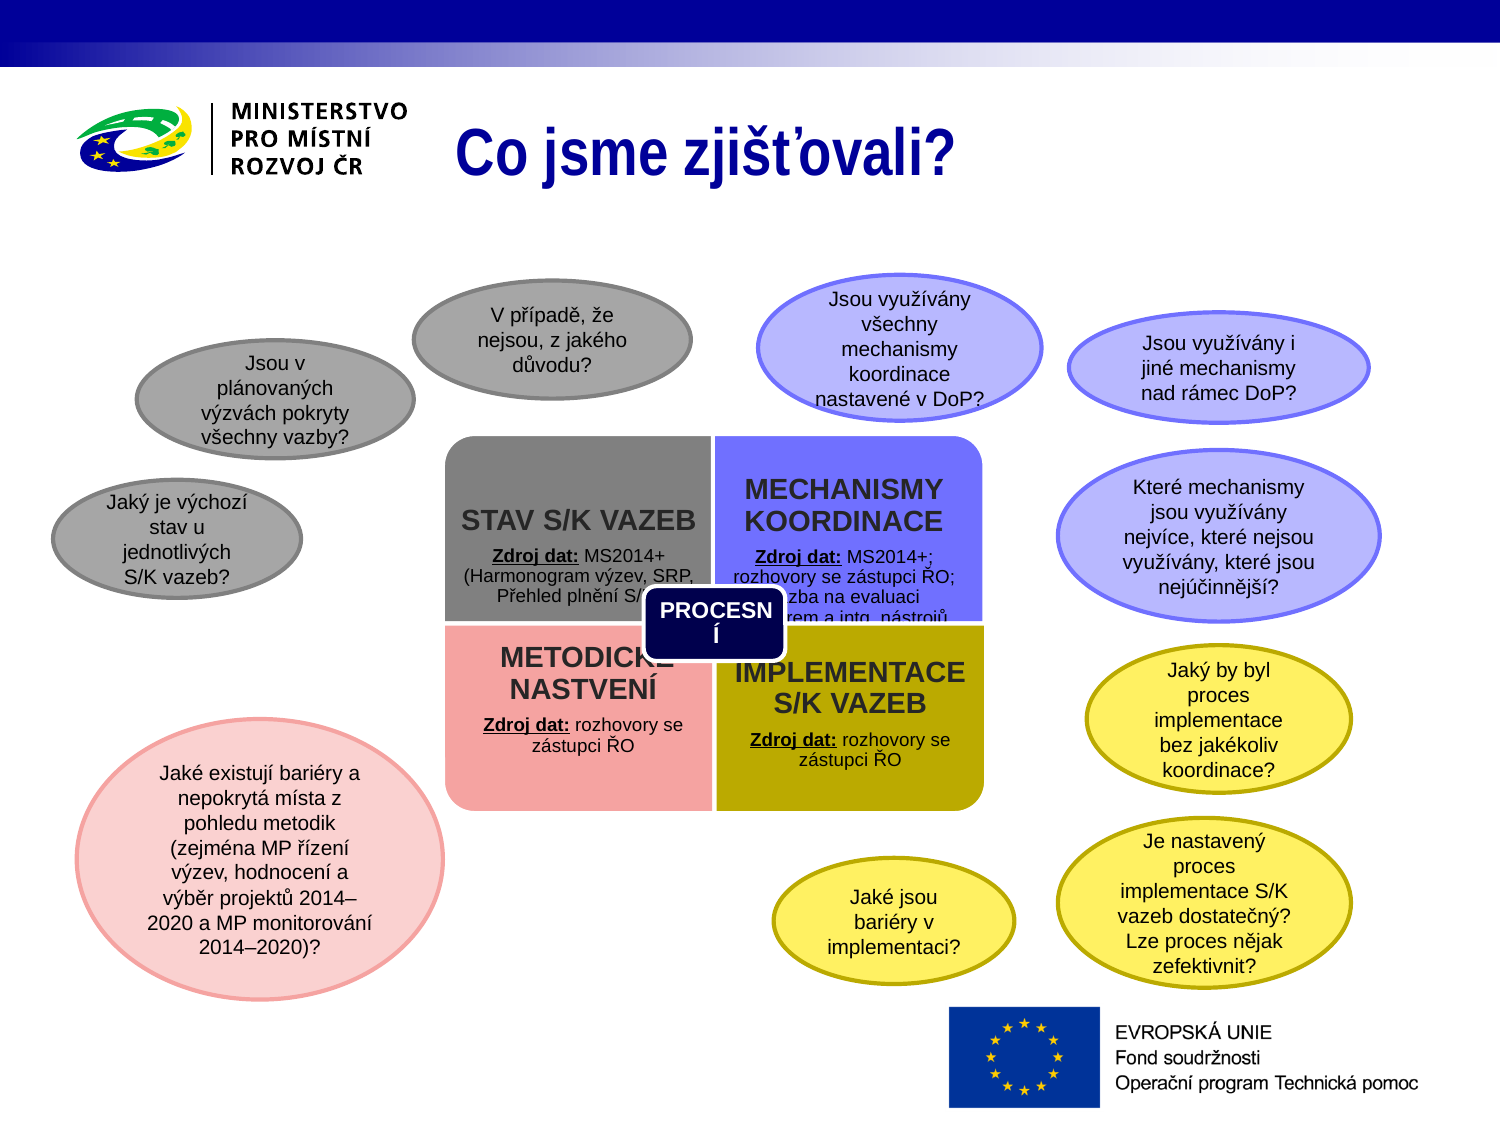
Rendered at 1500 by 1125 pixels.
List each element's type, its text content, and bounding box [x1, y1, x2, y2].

text_box Jaké jsou bariéry v implementaci? [771, 855, 1017, 987]
text_box Je nastavený proces implementace S/K vazeb dostatečný? Lze proces nějak zefektivnit? [1055, 815, 1354, 990]
text_box Jsou v plánovaných výzvách pokryty všechny vazby? [134, 338, 416, 461]
text_box Jaký je výchozí stav u jednotlivých S/K vazeb? [50, 477, 304, 600]
picture [915, 973, 1452, 1125]
text_box V případě, že nejsou, z jakého důvodu? [411, 278, 693, 401]
text_box Jaké existují bariéry a nepokrytá místa z pohledu metodik (zejména MP řízení výzev, hodnocení a výběr projektů 2014–2020 a MP monitorování 2014–2020)? [74, 716, 446, 1002]
text_box Jaký by byl proces implementace bez jakékoliv koordinace? [1084, 643, 1354, 795]
text_box Jsou využívány všechny mechanismy koordinace nastavené v DoP? [755, 272, 1044, 423]
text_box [442, 433, 987, 814]
text_box Jsou využívány i jiné mechanismy nad rámec DoP? [1066, 310, 1371, 425]
text_box Které mechanismy jsou využívány nejvíce, které nejsou využívány, které jsou nejúčinnější? [1055, 447, 1382, 624]
title Co jsme zjišťovali? [64, 101, 1500, 185]
